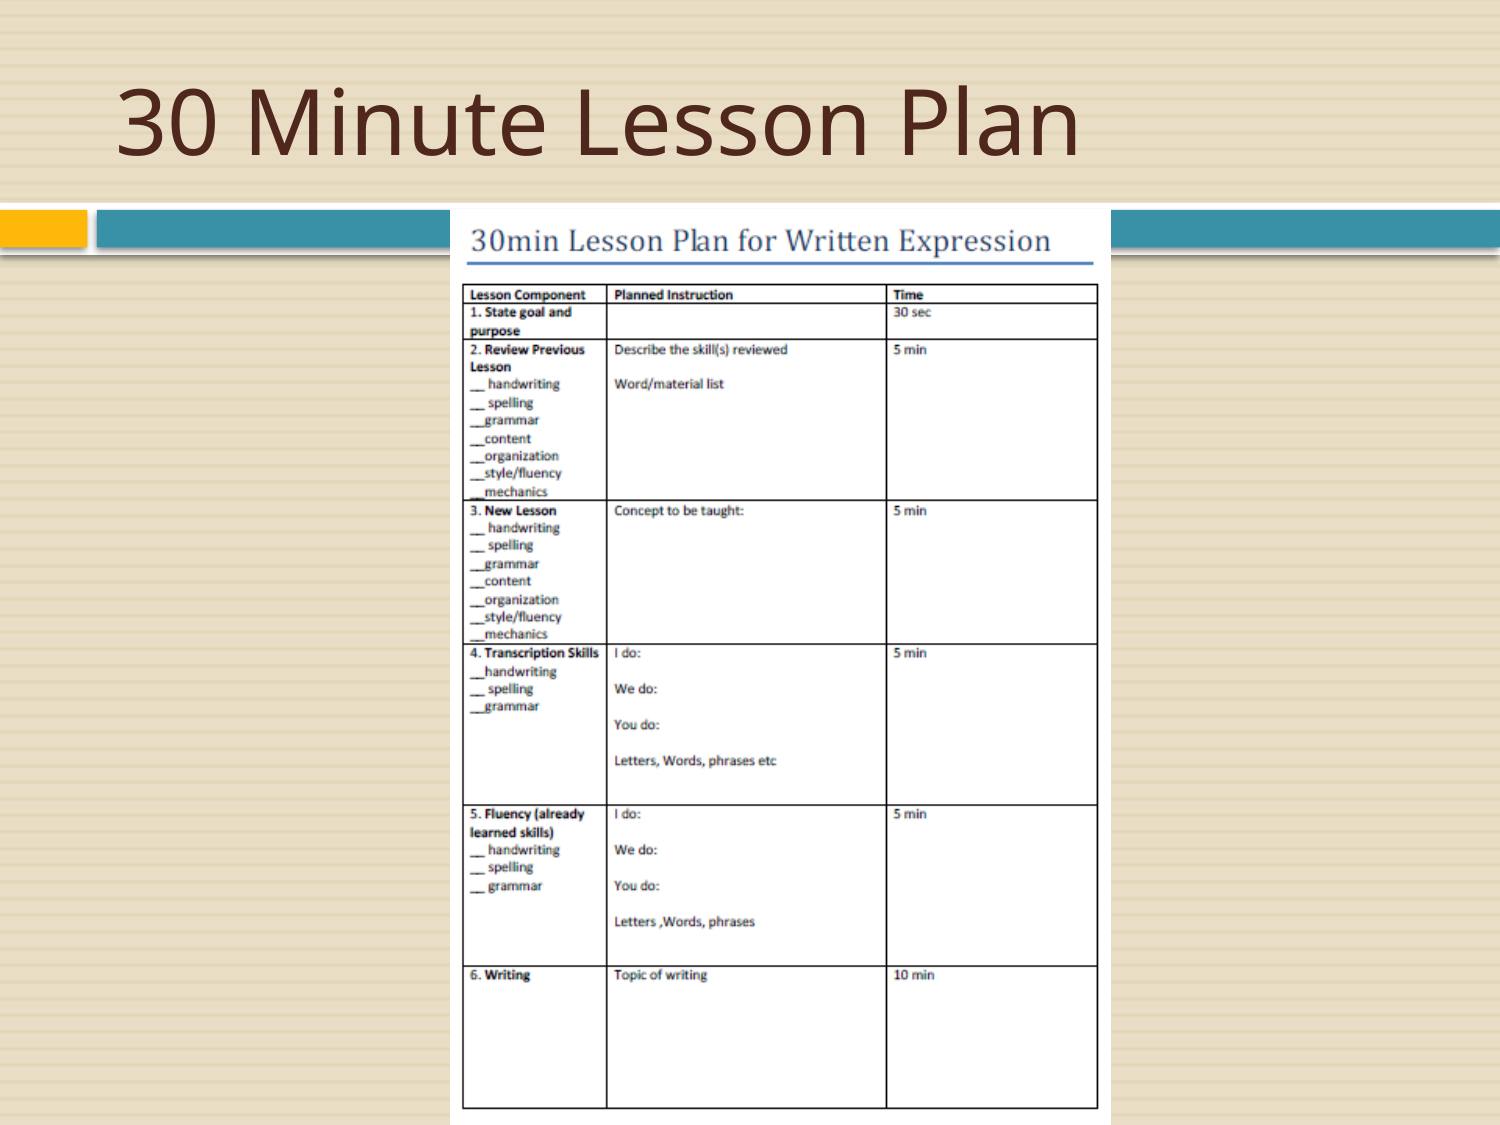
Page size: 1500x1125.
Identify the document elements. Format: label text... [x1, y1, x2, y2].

title 30 Minute Lesson Plan [100, 37, 1439, 201]
picture [449, 209, 1112, 1125]
